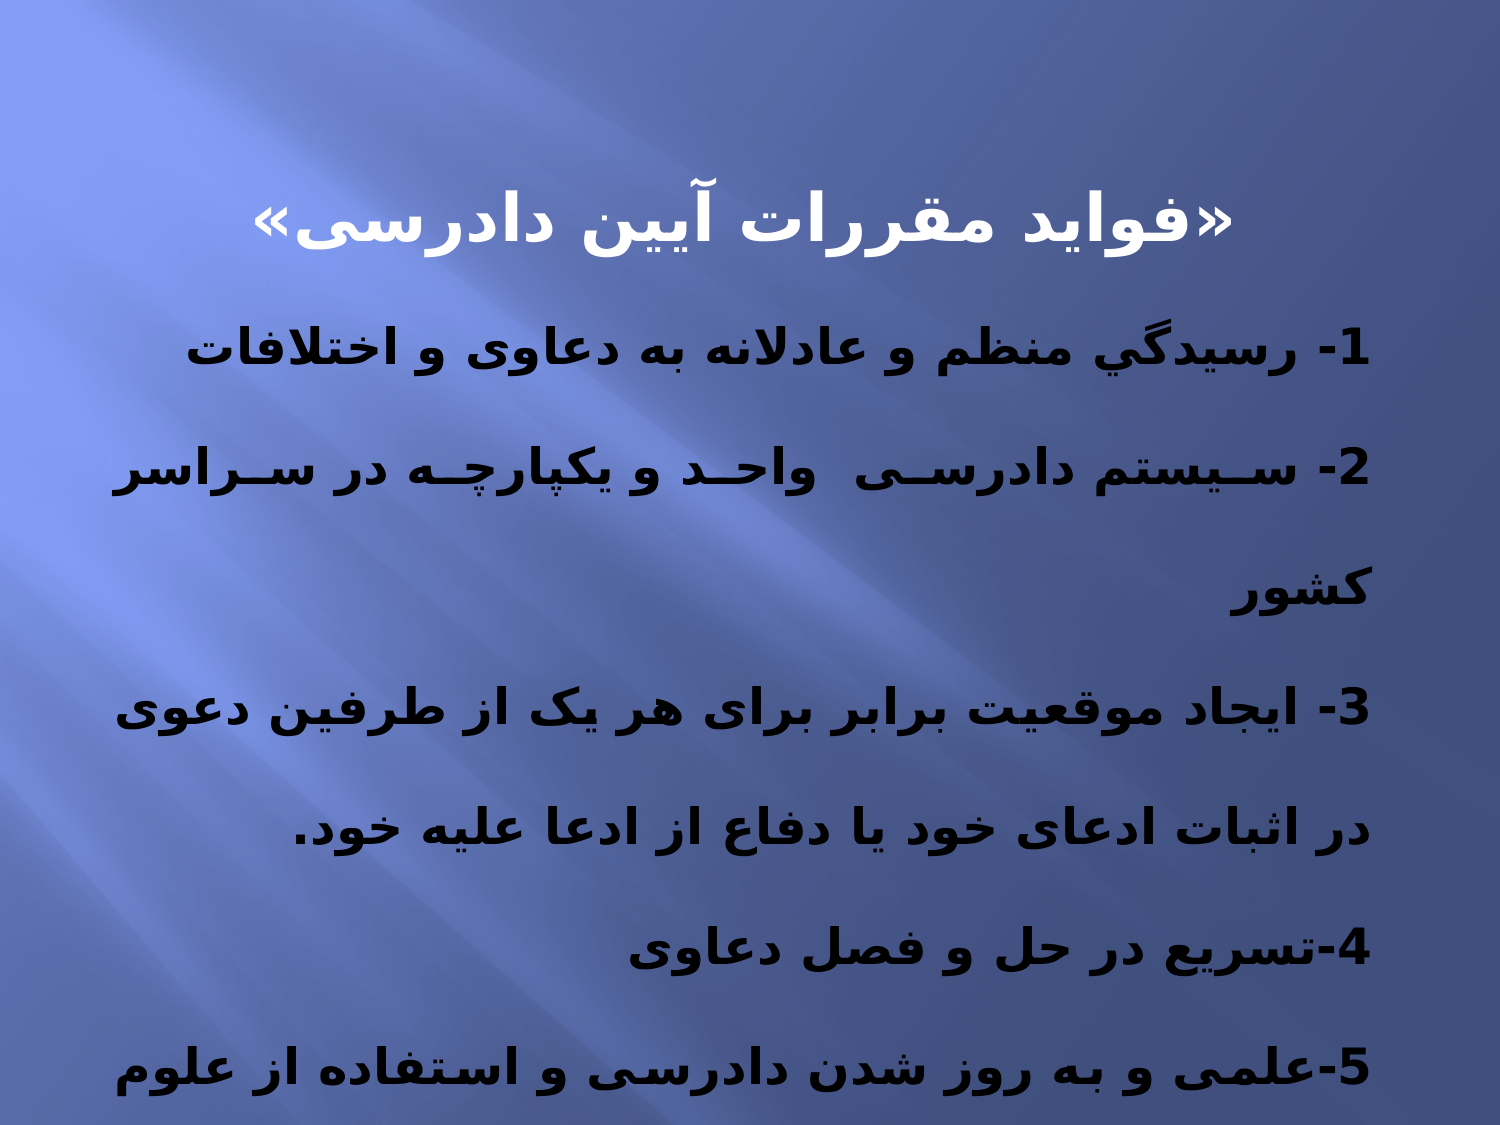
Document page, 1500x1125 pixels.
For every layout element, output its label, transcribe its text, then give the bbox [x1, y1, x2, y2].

text_box «فواید مقررات آیین دادرسی» 1- رسيدگي منظم و عادلانه به دعاوی و اختلافات 2- سیستم دادرسی واحد و یکپارچه در سراسر کشور 3- ایجاد موقعیت برابر برای هر یک از طرفین دعوی در اثبات ادعای خود یا دفاع از ادعا علیه خود. 4-تسريع در حل و فصل دعاوی 5-علمی و به روز شدن دادرسی و استفاده از علوم و فنون جدید. [99, 87, 1388, 1125]
